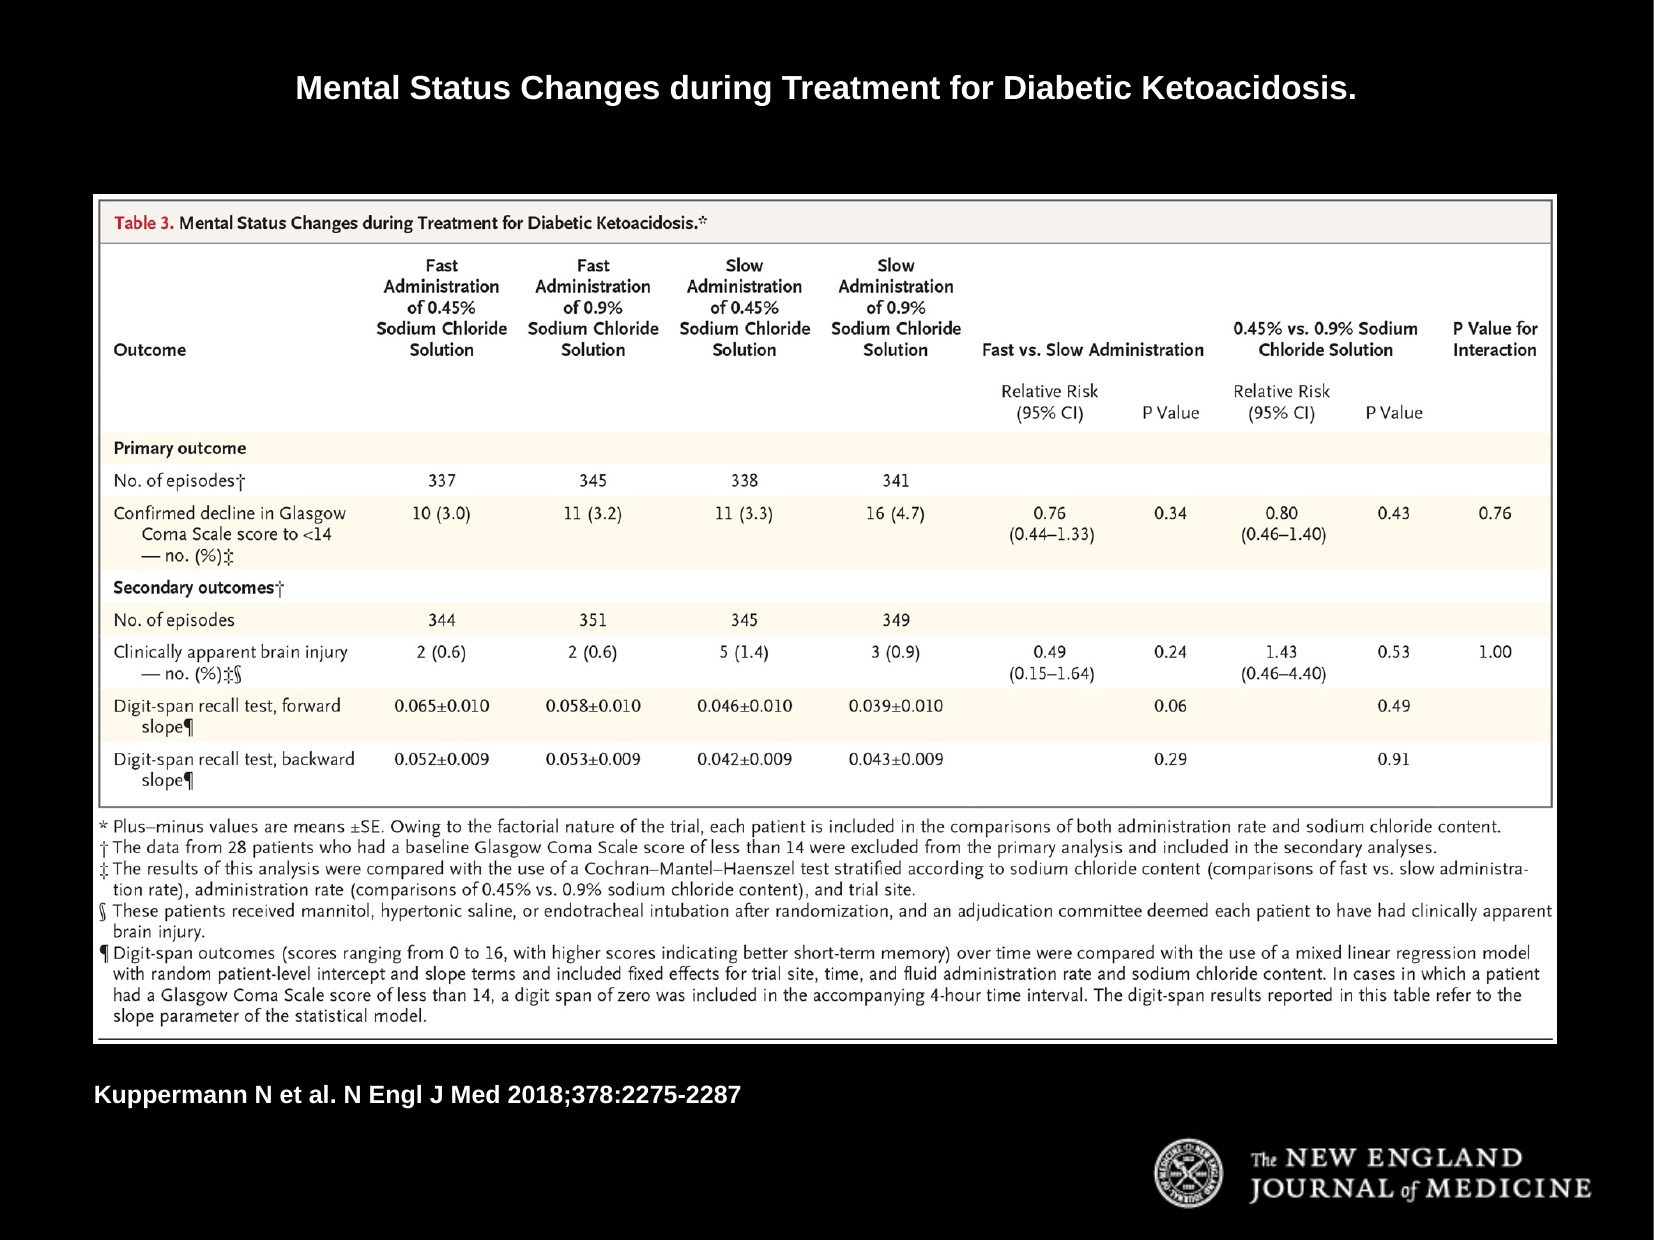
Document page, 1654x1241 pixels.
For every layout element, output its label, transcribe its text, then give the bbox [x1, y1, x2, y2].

picture [93, 194, 1557, 1044]
text_box Kuppermann N et al. N Engl J Med 2018;378:2275-2287 [93, 1079, 1557, 1109]
text_box Mental Status Changes during Treatment for Diabetic Ketoacidosis. [58, 69, 1596, 108]
picture [1141, 1133, 1606, 1213]
